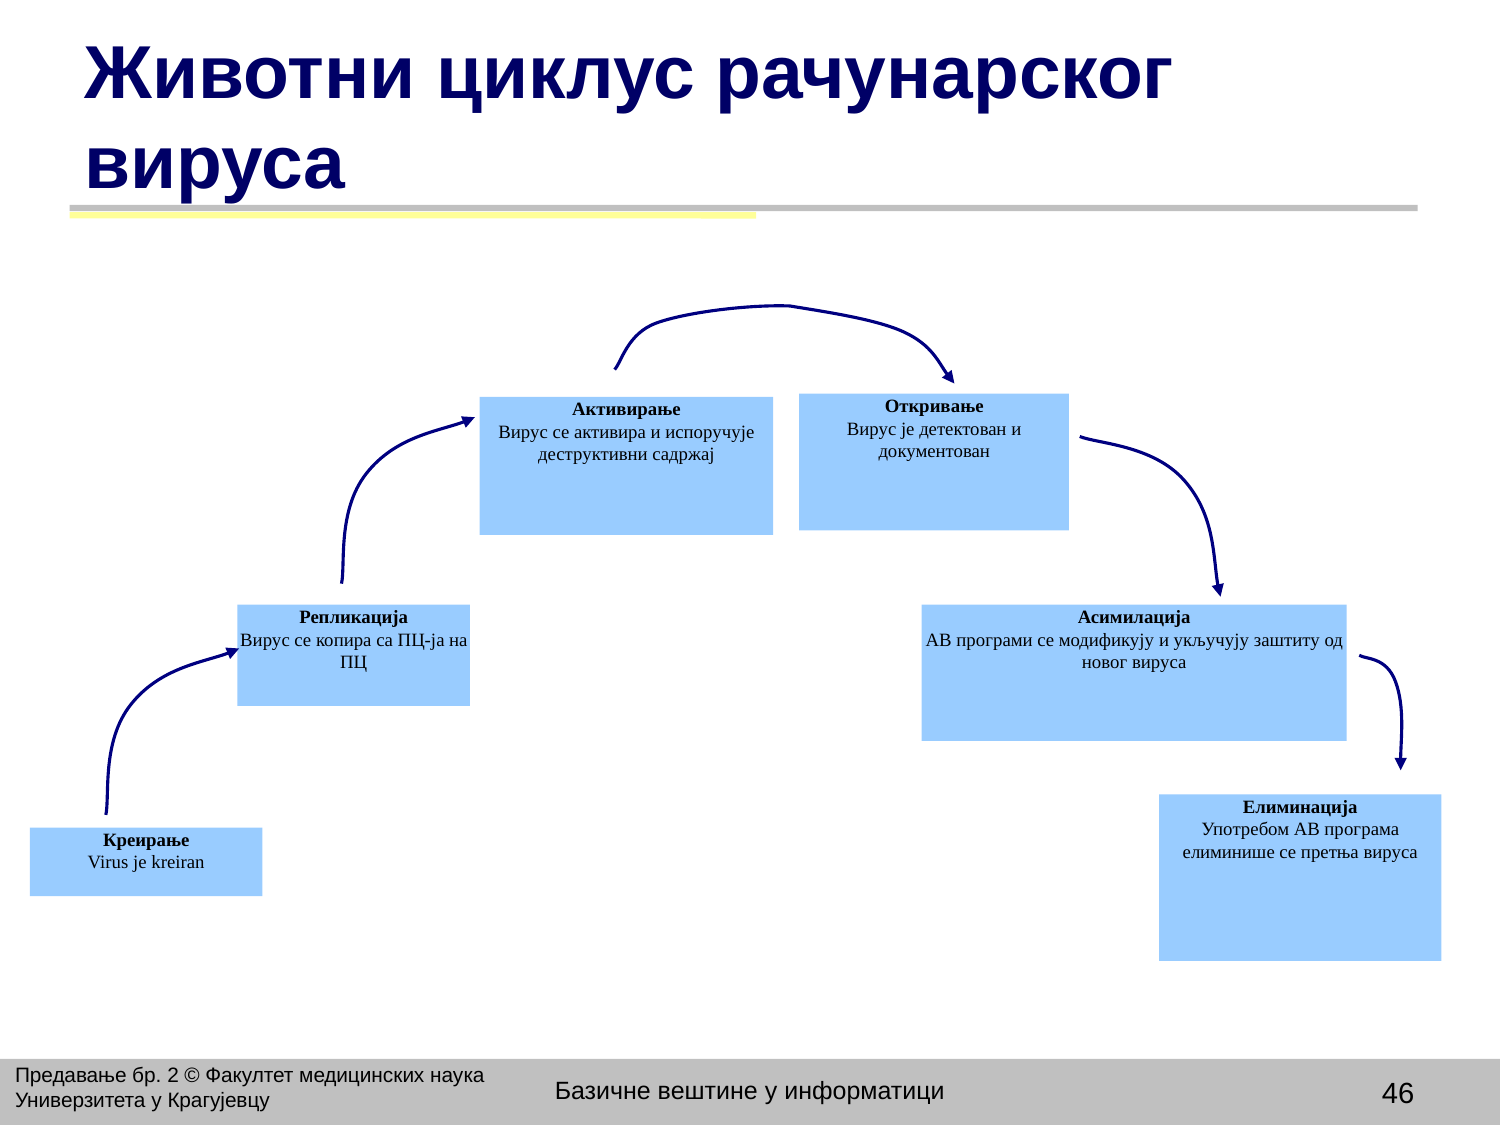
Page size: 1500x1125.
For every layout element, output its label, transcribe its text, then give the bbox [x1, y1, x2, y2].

footer Базичне вештине у информатици [512, 1066, 988, 1125]
title Животни циклус рачунарског вируса [69, 19, 1426, 208]
slide_number Предавање бр. 2 © Факултет медицинских наука Универзитета у Крагујевцу [0, 1053, 607, 1108]
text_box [29, 304, 1442, 962]
slide_number 46 [1079, 1066, 1430, 1125]
